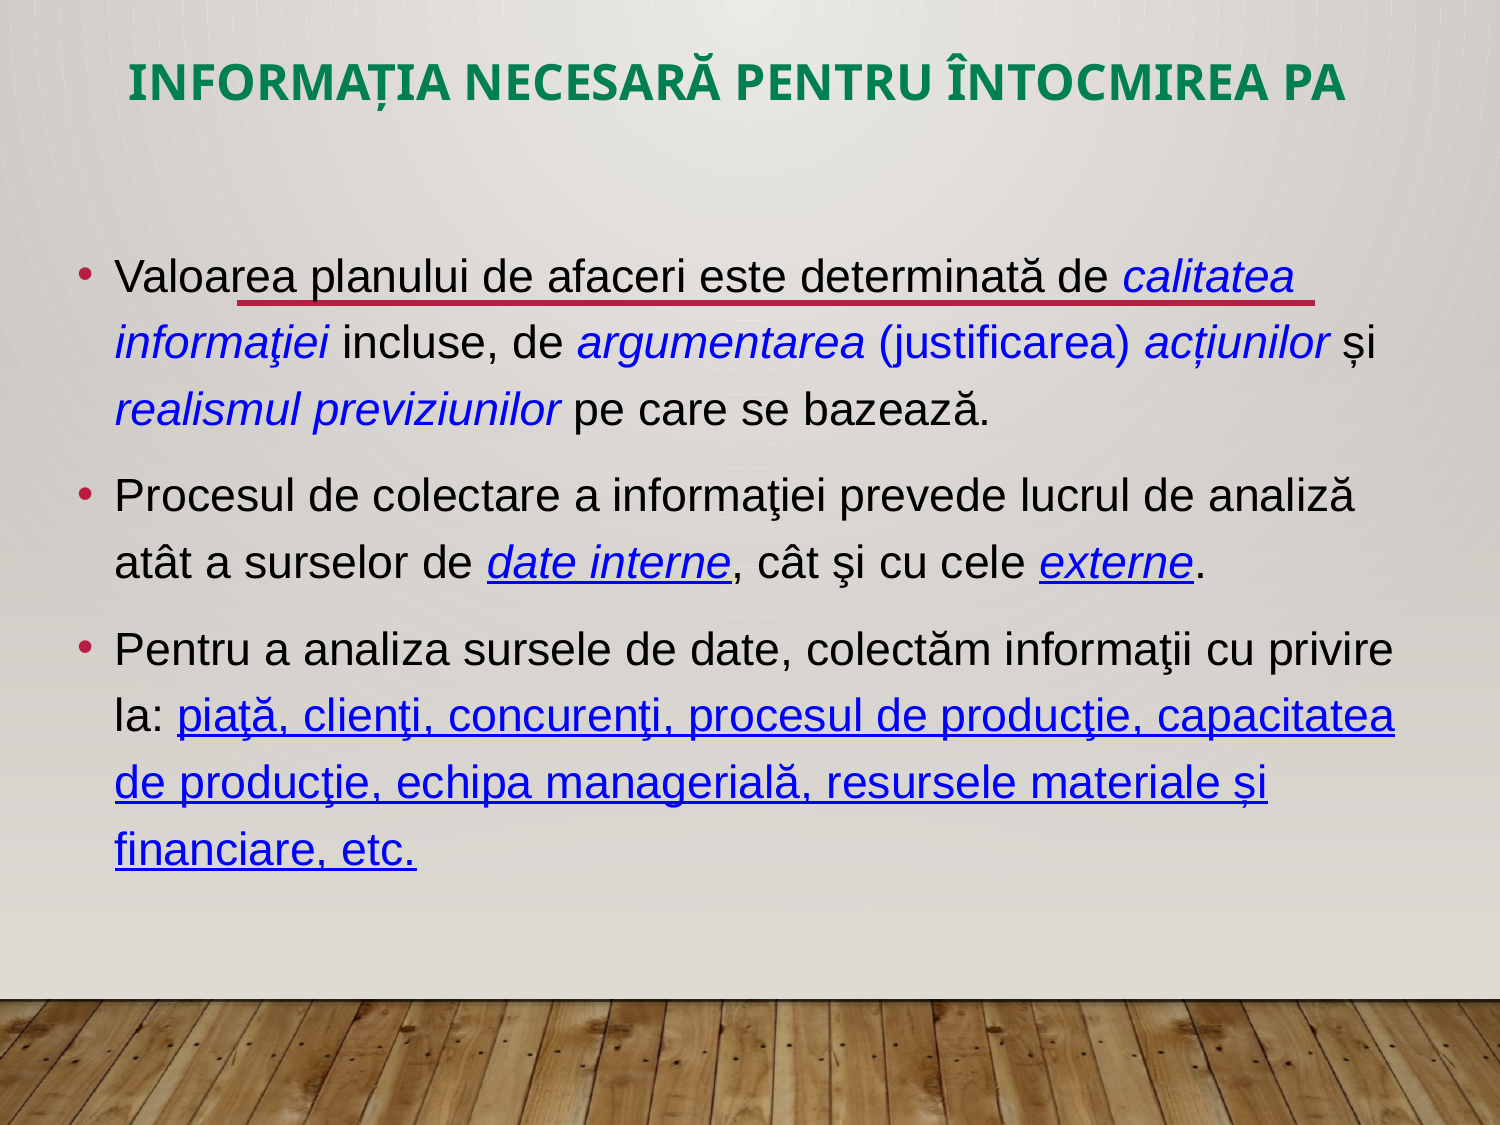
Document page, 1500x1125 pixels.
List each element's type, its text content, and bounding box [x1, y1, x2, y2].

list Valoarea planului de afaceri este determinată de calitatea informaţiei incluse, de argumentarea (justificarea) acțiunilor și realismul previziunilor pe care se bazează. Procesul de colectare a informaţiei prevede lucrul de analiză atât a surselor de date interne, cât şi cu cele externe. Pentru a analiza sursele de date, colectăm informaţii cu privire la: piaţă, clienţi, concurenţi, procesul de producţie, capacitatea de producţie, echipa managerială, resursele materiale și financiare, etc. [62, 174, 1425, 896]
picture [0, 999, 1500, 1125]
title INFORMAŢIA NECESARĂ PENTRU ÎNTOCMIREA PA [62, 50, 1413, 135]
